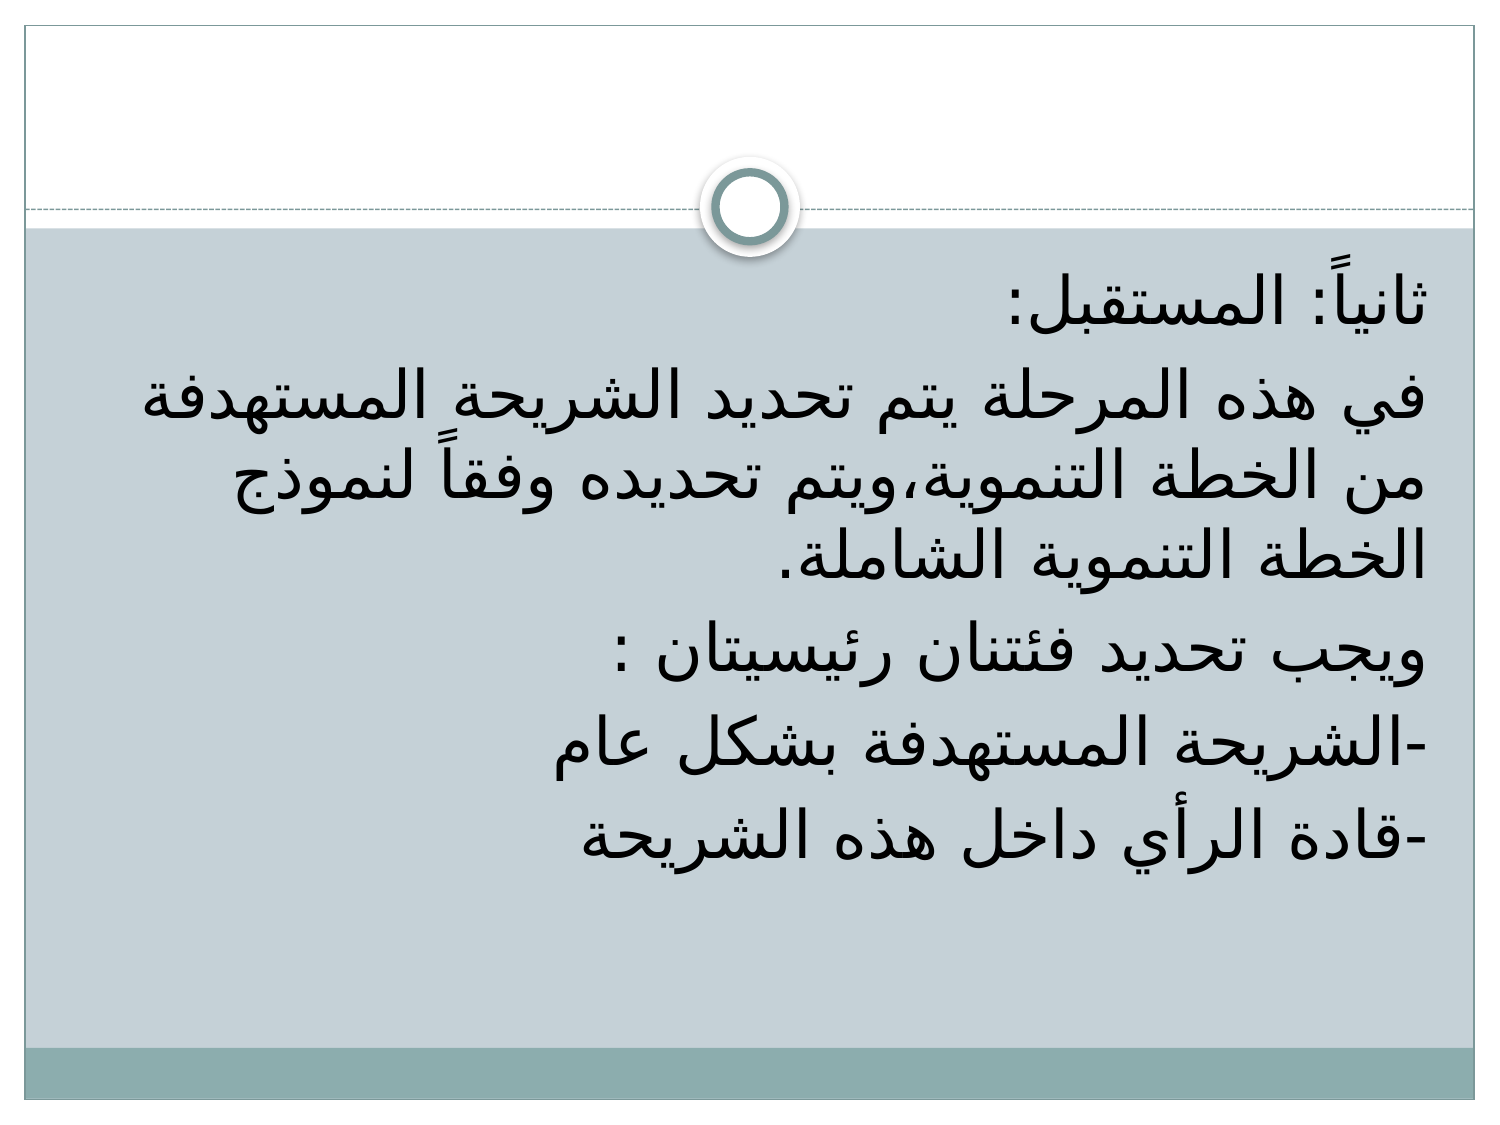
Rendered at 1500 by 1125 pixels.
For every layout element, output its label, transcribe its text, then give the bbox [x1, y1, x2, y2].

list ثانياً: المستقبل: في هذه المرحلة يتم تحديد الشريحة المستهدفة من الخطة التنموية،ويتم تحديده وفقاً لنموذج الخطة التنموية الشاملة. ويجب تحديد فئتنان رئيسيتان : -الشريحة المستهدفة بشكل عام -قادة الرأي داخل هذه الشريحة [49, 250, 1445, 1001]
